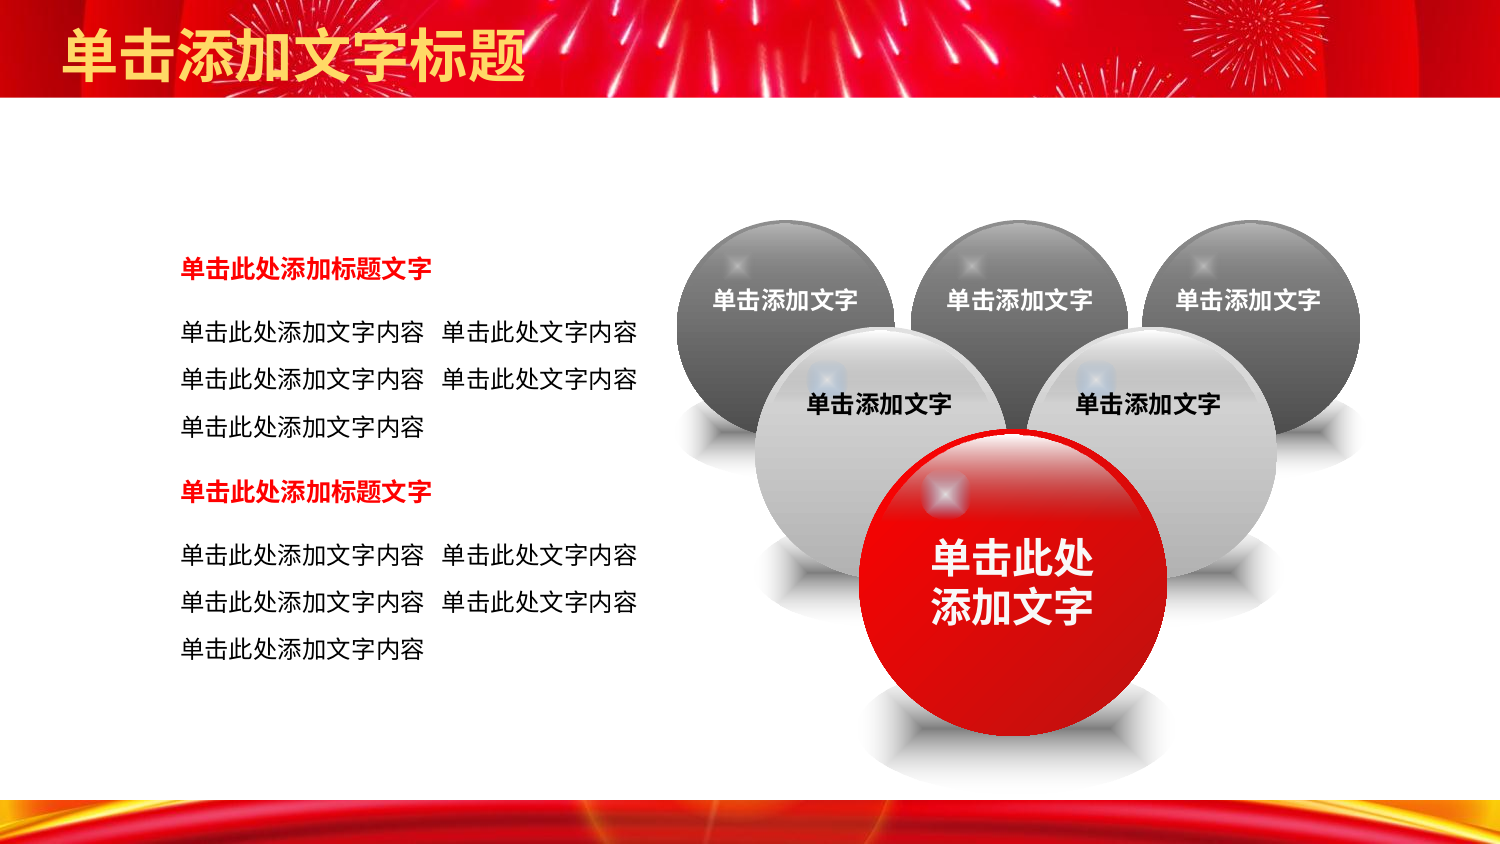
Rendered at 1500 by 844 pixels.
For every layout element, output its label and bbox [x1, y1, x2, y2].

picture [0, 800, 1500, 844]
text_box [674, 220, 1367, 479]
picture [0, 0, 1500, 97]
text_box [165, 245, 728, 678]
text_box [753, 326, 1285, 627]
text_box [856, 429, 1176, 795]
